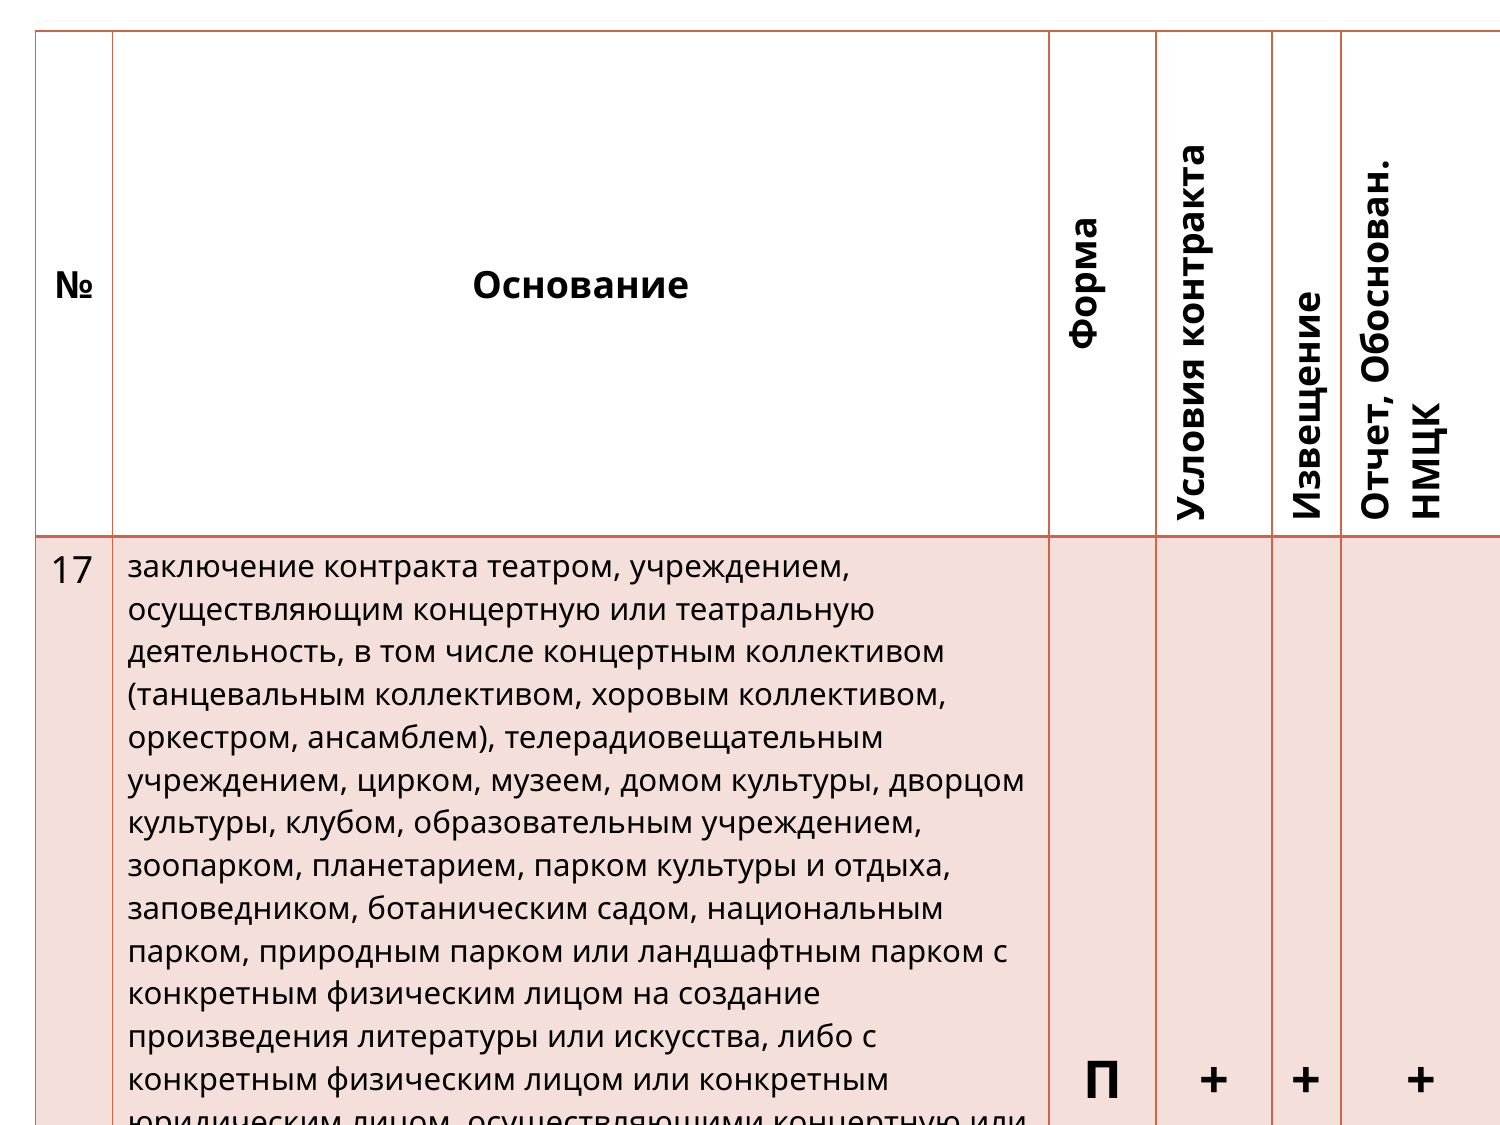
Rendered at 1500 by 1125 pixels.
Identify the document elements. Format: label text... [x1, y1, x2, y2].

table_cell + [1273, 538, 1340, 1125]
table_header Извещение [1273, 32, 1340, 535]
table_cell заключение контракта театром, учреждением, осуществляющим концертную или театральную деятельность, в том числе концертным коллективом (танцевальным коллективом, хоровым коллективом, оркестром, ансамблем), телерадиовещательным учреждением, цирком, музеем, домом культуры, дворцом культуры, клубом, образовательным учреждением, зоопарком, планетарием, парком культуры и отдыха, заповедником, ботаническим садом, национальным парком, природным парком или ландшафтным парком с конкретным физическим лицом на создание произведения литературы или искусства, либо с конкретным физическим лицом или конкретным юридическим лицом, осуществляющими концертную или театральную деятельность, в том числе концертным коллективом (танцевальным коллективом, хоровым коллективом, оркестром, ансамблем), на исполнение, либо с физическим лицом или юридическим лицом на изготовление и поставки декораций, сценической мебели, сценических костюмов (в том числе головных уборов и обуви) и необходимых для создания декораций и костюмов материалов, а также театрального реквизита, бутафории, грима, постижерских изделий, театральных кукол, необходимых для создания и (или) исполнения произведений указанными организациями [113, 538, 1048, 1125]
table_header Форма [1050, 32, 1155, 535]
table_header № [36, 32, 112, 535]
table_header Отчет, Обоснован. НМЦК [1342, 32, 1500, 535]
table_cell 17 [36, 538, 112, 1125]
table_cell + [1342, 538, 1500, 1125]
table_cell + [1157, 538, 1271, 1125]
table_header Условия контракта [1157, 32, 1271, 535]
table_cell П [1050, 538, 1155, 1125]
table_header Основание [113, 32, 1048, 535]
